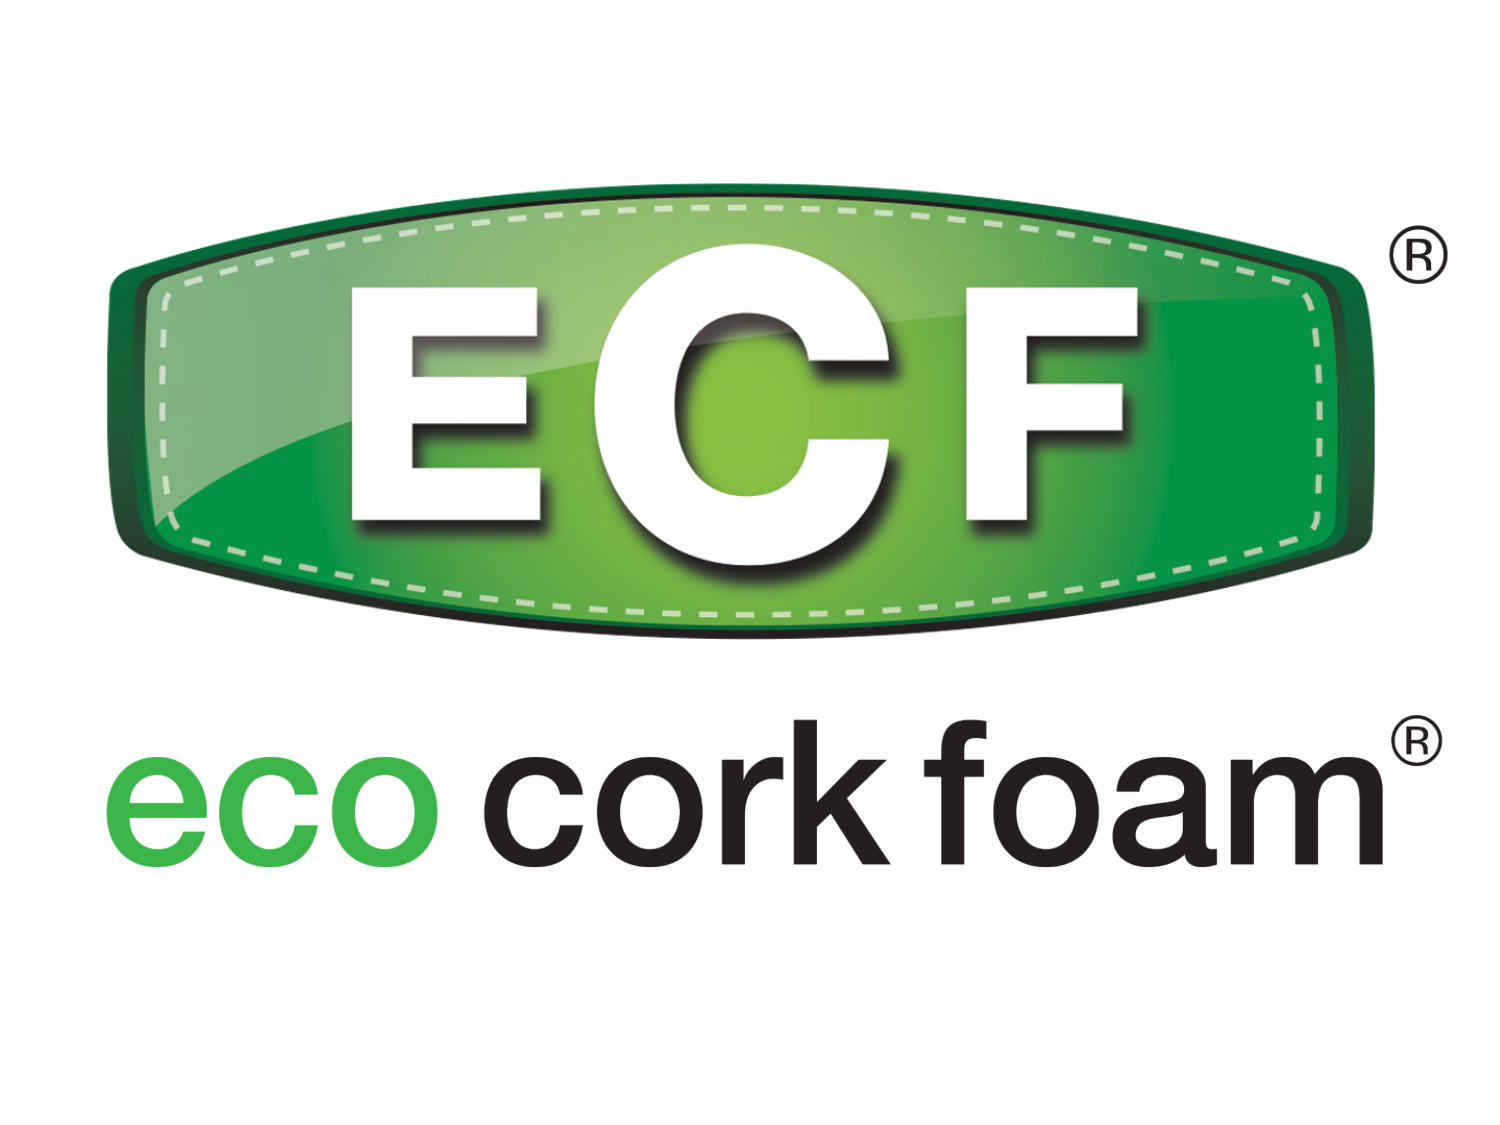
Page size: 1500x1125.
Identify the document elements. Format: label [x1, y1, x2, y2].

picture [27, 81, 1500, 958]
